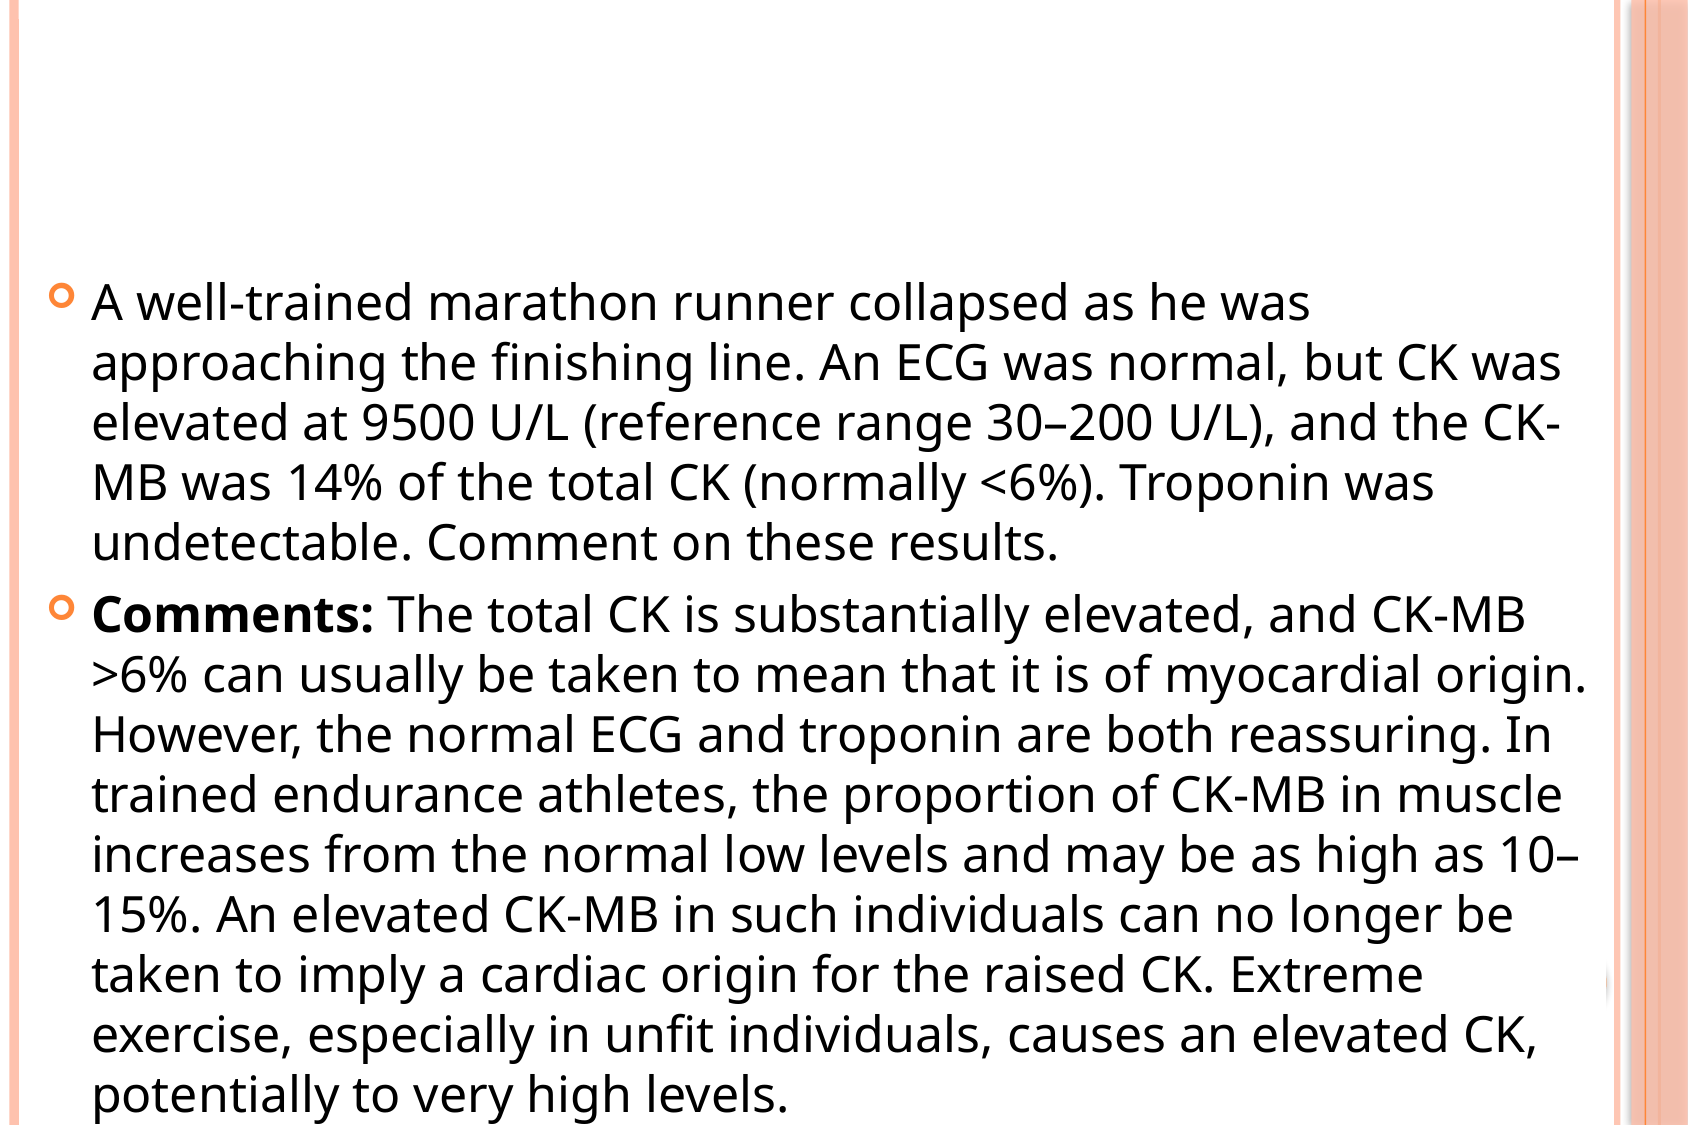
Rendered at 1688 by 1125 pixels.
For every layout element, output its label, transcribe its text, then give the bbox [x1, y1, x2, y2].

list A well-trained marathon runner collapsed as he was approaching the finishing line. An ECG was normal, but CK was elevated at 9500 U/L (reference range 30–200 U/L), and the CK-MB was 14% of the total CK (normally <6%). Troponin was undetectable. Comment on these results. Comments: The total CK is substantially elevated, and CK-MB >6% can usually be taken to mean that it is of myocardial origin. However, the normal ECG and troponin are both reassuring. In trained endurance athletes, the proportion of CK-MB in muscle increases from the normal low levels and may be as high as 10–15%. An elevated CK-MB in such individuals can no longer be taken to imply a cardiac origin for the raised CK. Extreme exercise, especially in unfit individuals, causes an elevated CK, potentially to very high levels. [31, 262, 1607, 1062]
